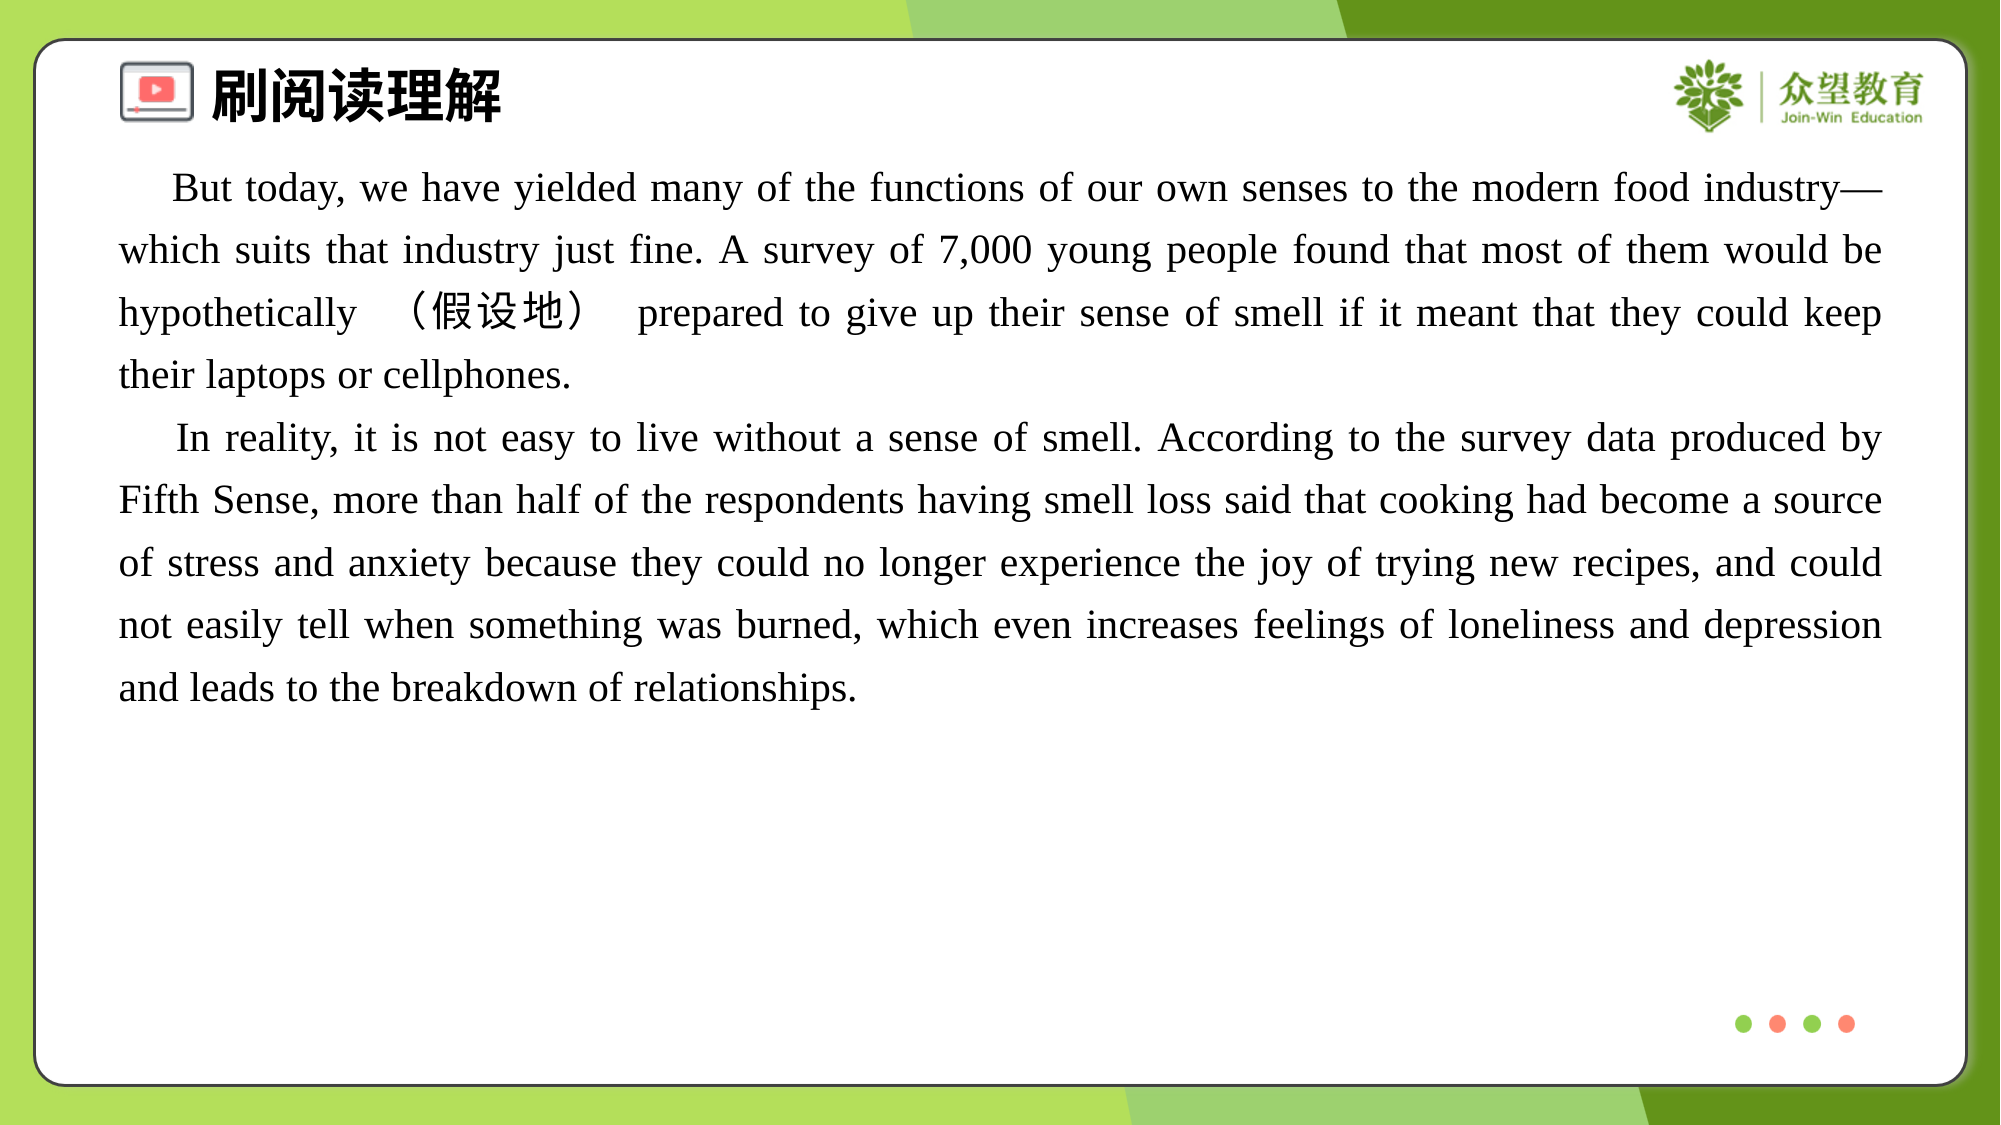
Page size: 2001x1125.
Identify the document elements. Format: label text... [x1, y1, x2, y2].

text_box But today, we have yielded many of the functions of our own senses to the modern food industry—which suits that industry just fine. A survey of 7,000 young people found that most of them would be hypothetically （假设地） prepared to give up their sense of smell if it meant that they could keep their laptops or cellphones. In reality, it is not easy to live without a sense of smell. According to the survey data produced by Fifth Sense, more than half of the respondents having smell loss said that cooking had become a source of stress and anxiety because they could no longer experience the joy of trying new recipes, and could not easily tell when something was burned, which even increases feelings of loneliness and depression and leads to the breakdown of relationships. [118, 146, 1883, 704]
picture [0, 0, 2000, 1125]
